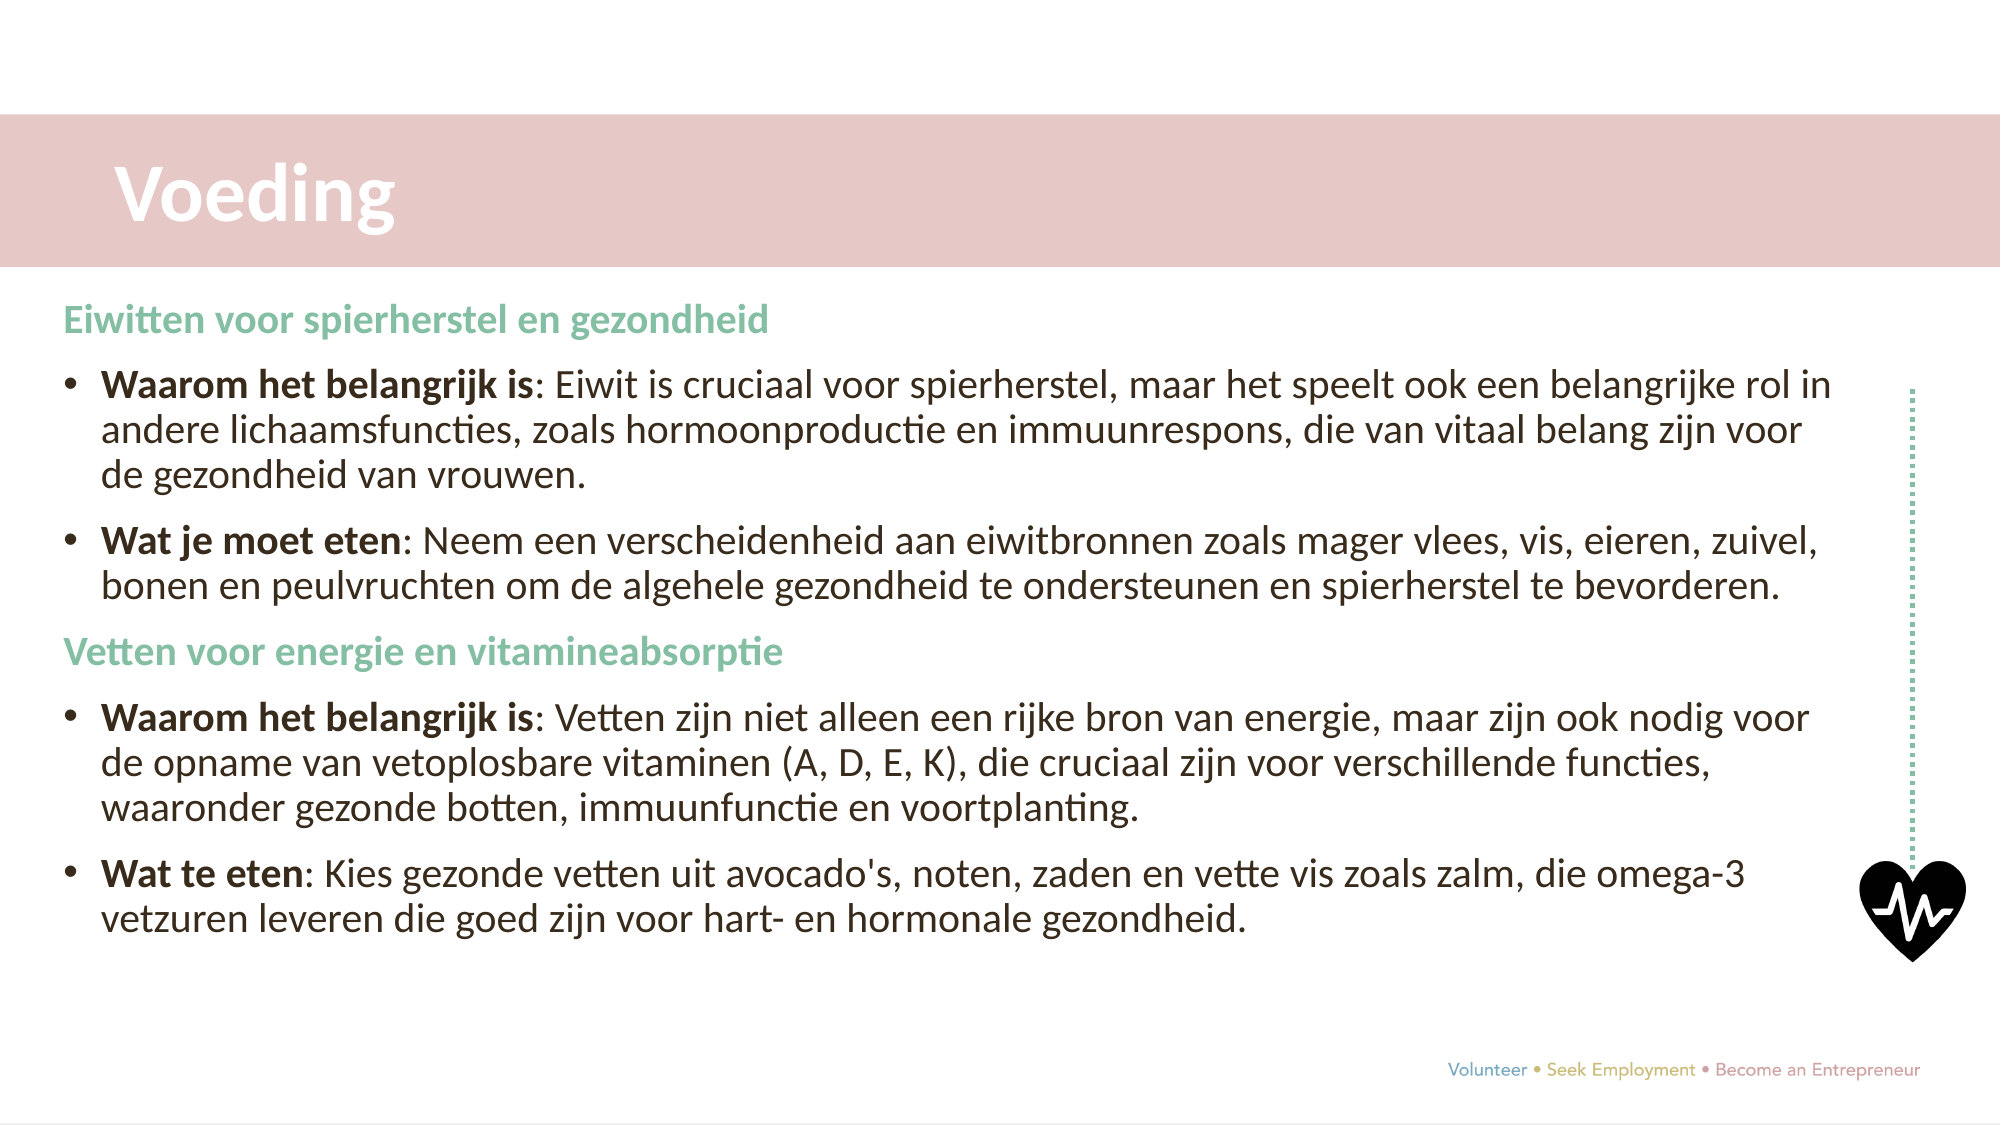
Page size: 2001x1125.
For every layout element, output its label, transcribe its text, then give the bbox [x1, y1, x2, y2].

text_box Eiwitten voor spierherstel en gezondheid Waarom het belangrijk is: Eiwit is cruciaal voor spierherstel, maar het speelt ook een belangrijke rol in andere lichaamsfuncties, zoals hormoonproductie en immuunrespons, die van vitaal belang zijn voor de gezondheid van vrouwen. Wat je moet eten: Neem een verscheidenheid aan eiwitbronnen zoals mager vlees, vis, eieren, zuivel, bonen en peulvruchten om de algehele gezondheid te ondersteunen en spierherstel te bevorderen. Vetten voor energie en vitamineabsorptie Waarom het belangrijk is: Vetten zijn niet alleen een rijke bron van energie, maar zijn ook nodig voor de opname van vetoplosbare vitaminen (A, D, E, K), die cruciaal zijn voor verschillende functies, waaronder gezonde botten, immuunfunctie en voortplanting. Wat te eten: Kies gezonde vetten uit avocado's, noten, zaden en vette vis zoals zalm, die omega-3 vetzuren leveren die goed zijn voor hart- en hormonale gezondheid. [48, 289, 1863, 914]
picture [1837, 836, 1988, 987]
picture [1418, 1046, 1971, 1103]
text_box Voeding [99, 147, 1312, 289]
text_box [0, 113, 2000, 268]
